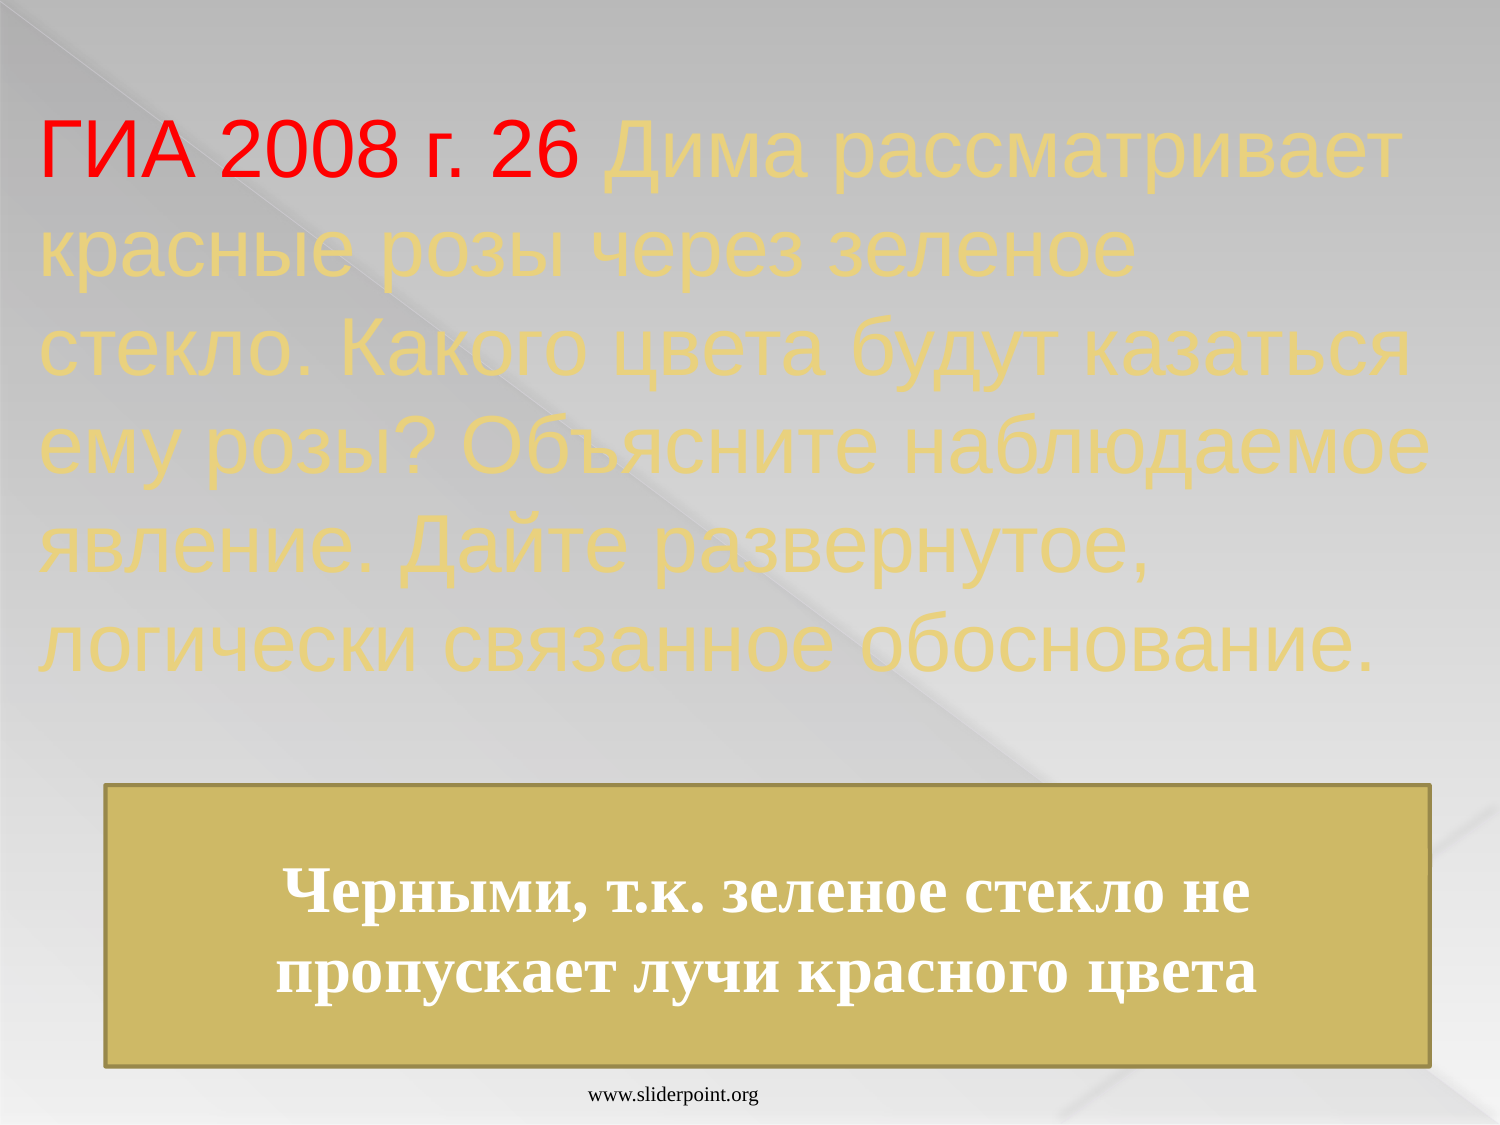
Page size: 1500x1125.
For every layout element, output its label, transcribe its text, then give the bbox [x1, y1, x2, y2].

footer www.sliderpoint.org [75, 1063, 774, 1113]
title ГИА 2008 г. 26 Дима рассматривает красные розы через зеленое стекло. Какого цвета будут казаться ему розы? Объясните наблюдаемое явление. Дайте развернутое, логически связанное обоснование. [23, 45, 1454, 739]
text_box Черными, т.к. зеленое стекло не пропускает лучи красного цвета [103, 783, 1433, 1069]
